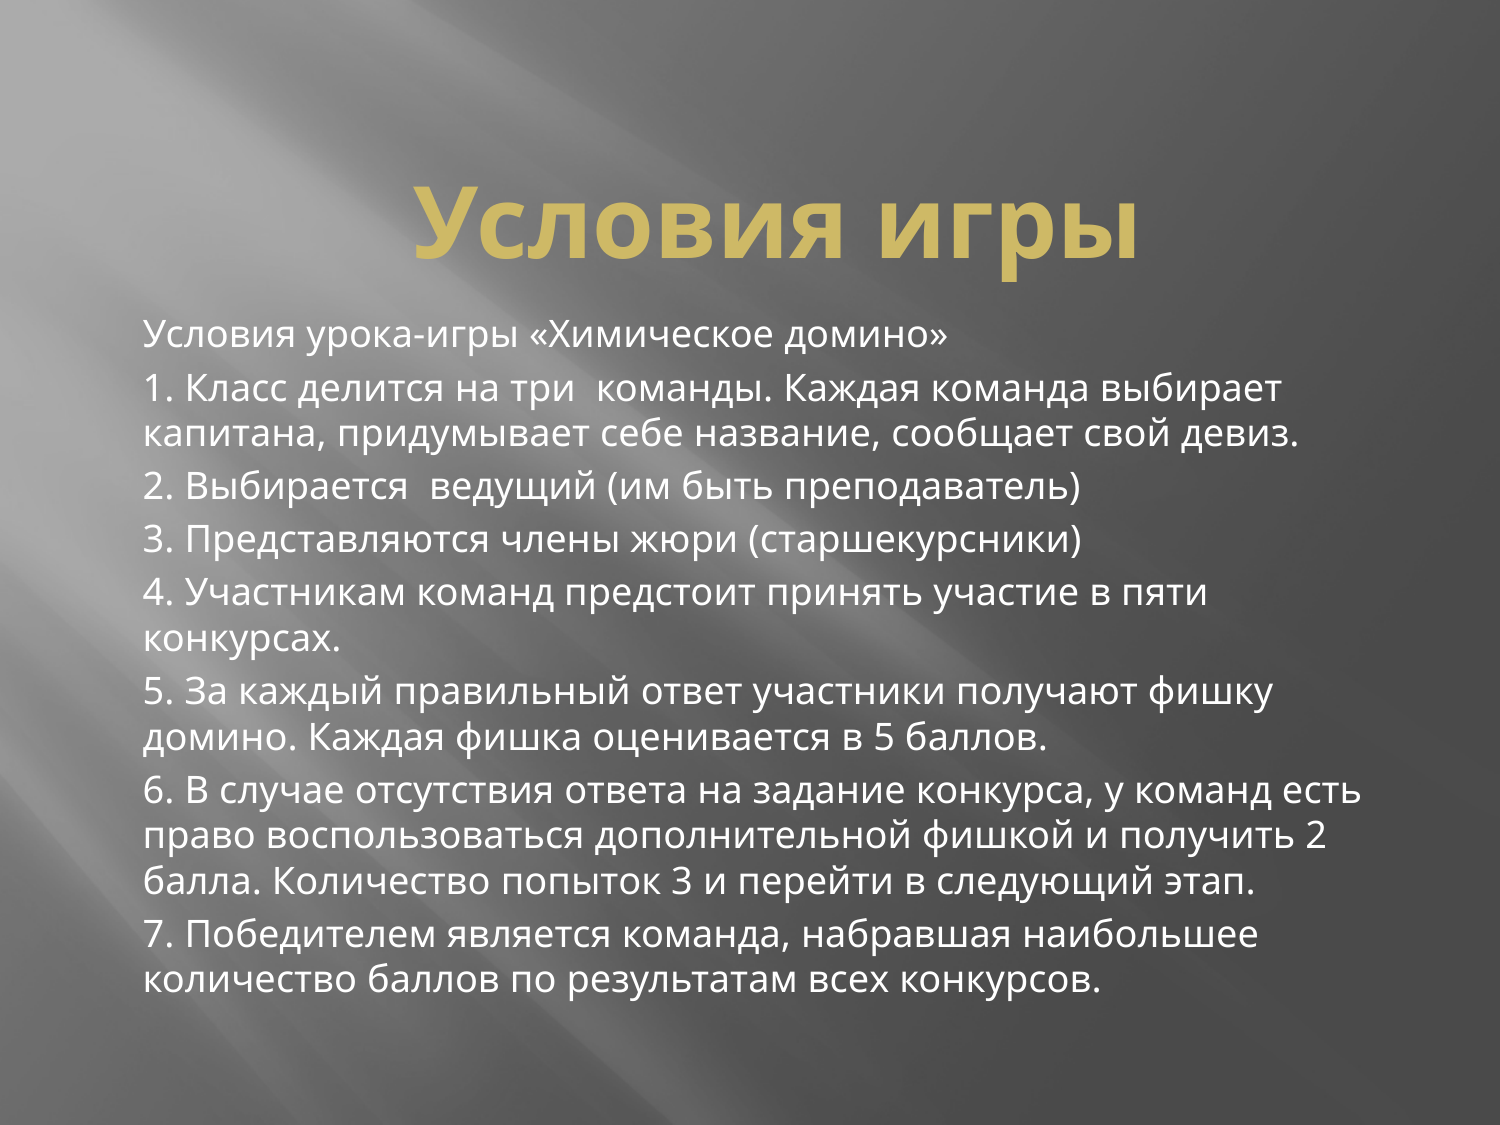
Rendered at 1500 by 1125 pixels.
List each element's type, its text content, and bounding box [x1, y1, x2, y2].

title Условия игры [262, 99, 1294, 279]
list Условия урока-игры «Химическое домино» 1. Класс делится на три команды. Каждая команда выбирает капитана, придумывает себе название, сообщает свой девиз. 2. Выбирается ведущий (им быть преподаватель) 3. Представляются члены жюри (старшекурсники) 4. Участникам команд предстоит принять участие в пяти конкурсах. 5. За каждый правильный ответ участники получают фишку домино. Каждая фишка оценивается в 5 баллов. 6. В случае отсутствия ответа на задание конкурса, у команд есть право воспользоваться дополнительной фишкой и получить 2 балла. Количество попыток 3 и перейти в следующий этап. 7. Победителем является команда, набравшая наибольшее количество баллов по результатам всех конкурсов. [117, 302, 1425, 1008]
